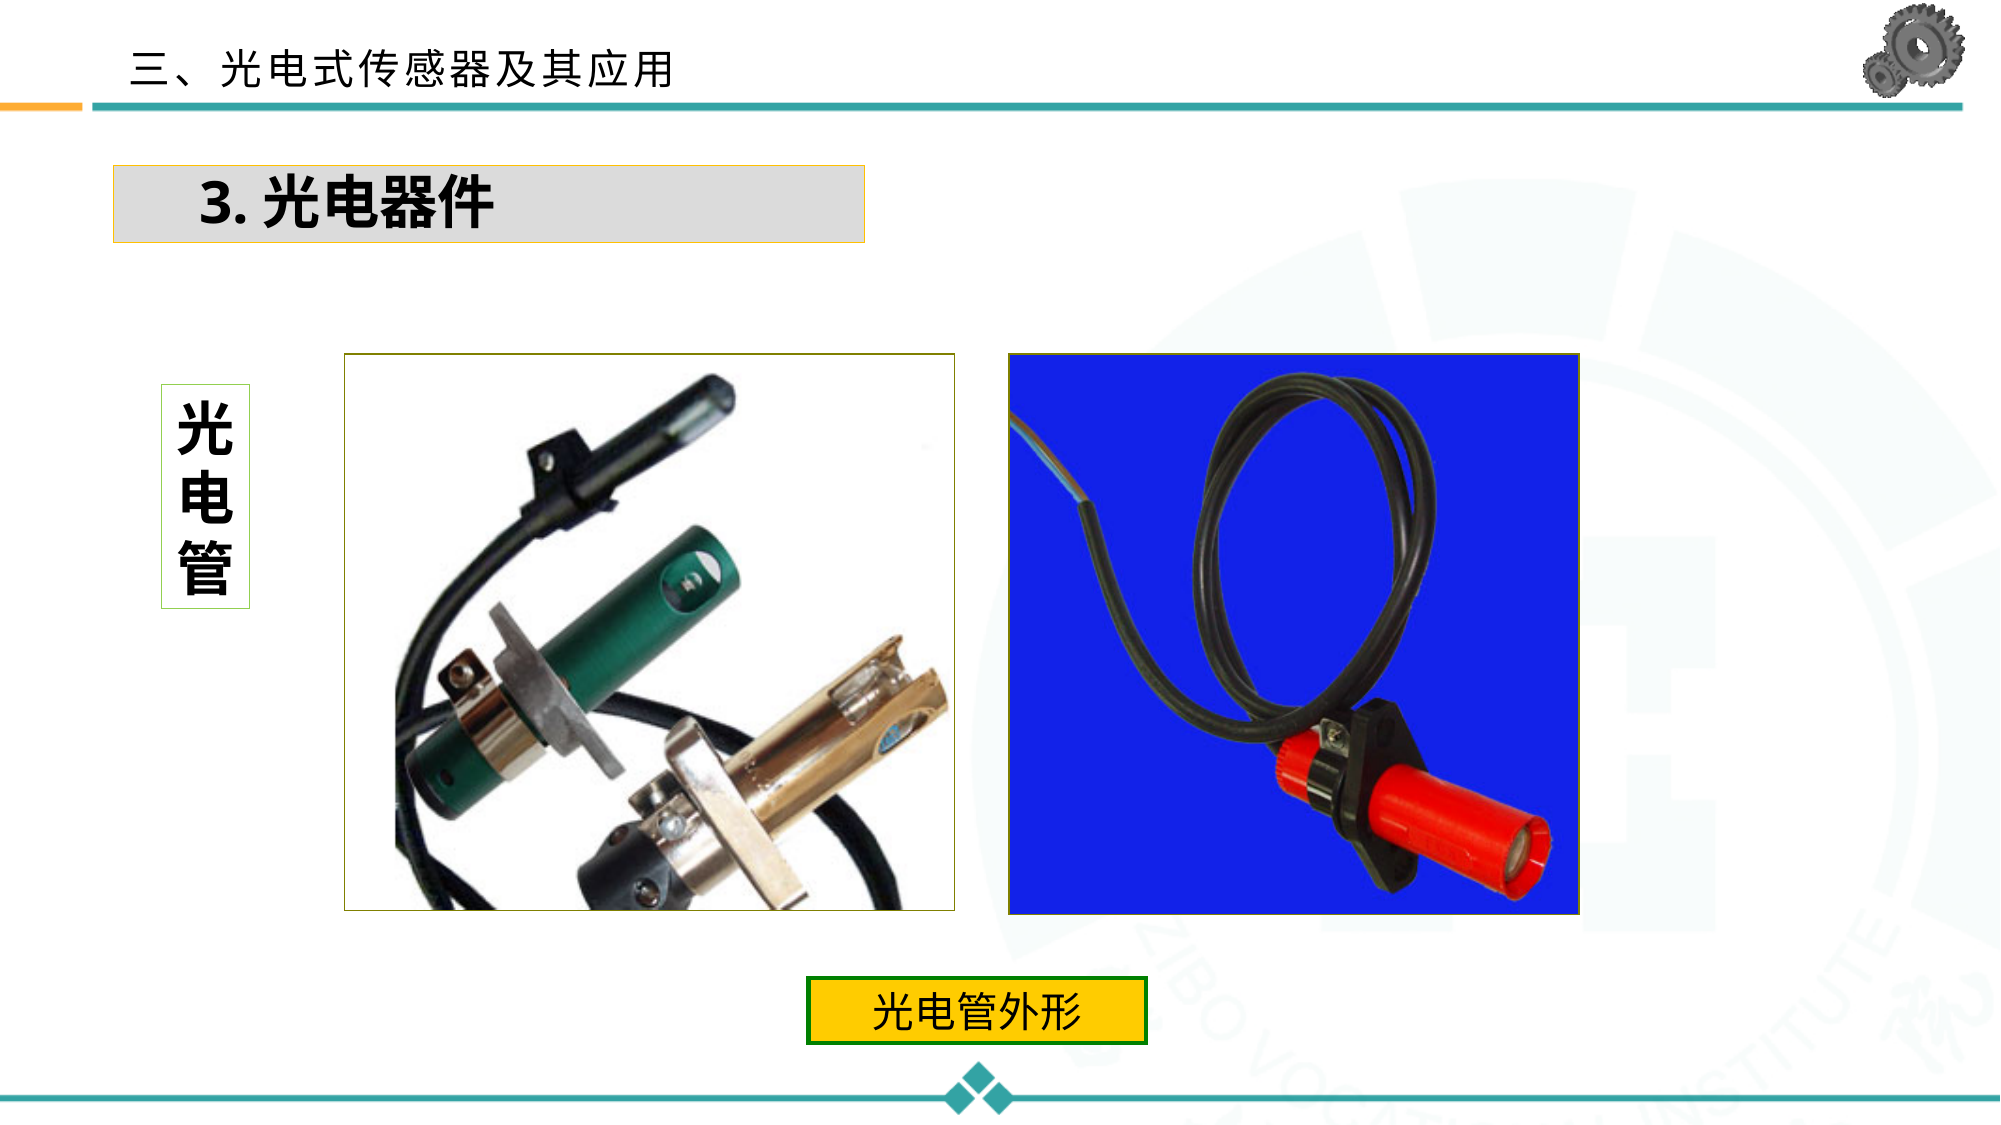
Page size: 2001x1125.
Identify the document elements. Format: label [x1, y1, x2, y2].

picture [0, 0, 2000, 1125]
text_box [345, 354, 1579, 914]
